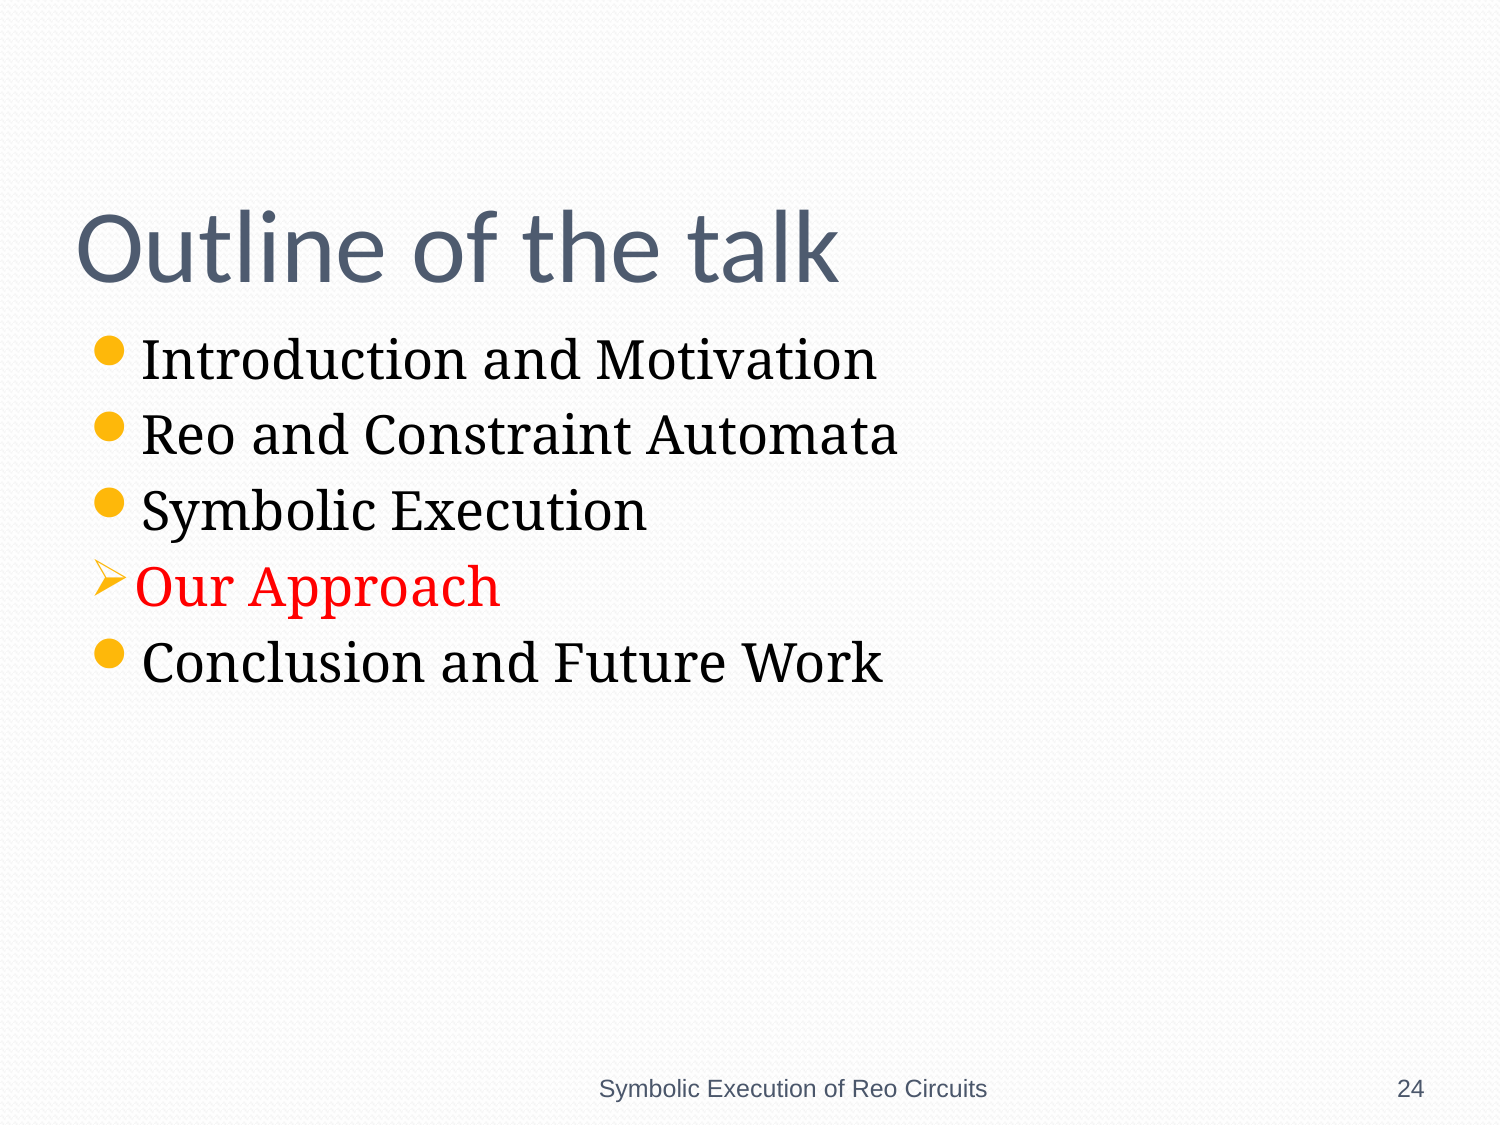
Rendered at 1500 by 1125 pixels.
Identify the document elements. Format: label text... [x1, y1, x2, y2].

footer Symbolic Execution of Reo Circuits [437, 1042, 1150, 1103]
list Introduction and Motivation Reo and Constraint Automata Symbolic Execution Our Approach Conclusion and Future Work [74, 317, 1426, 1038]
slide_number 24 [1299, 1042, 1425, 1103]
title Outline of the talk [74, 115, 1426, 304]
